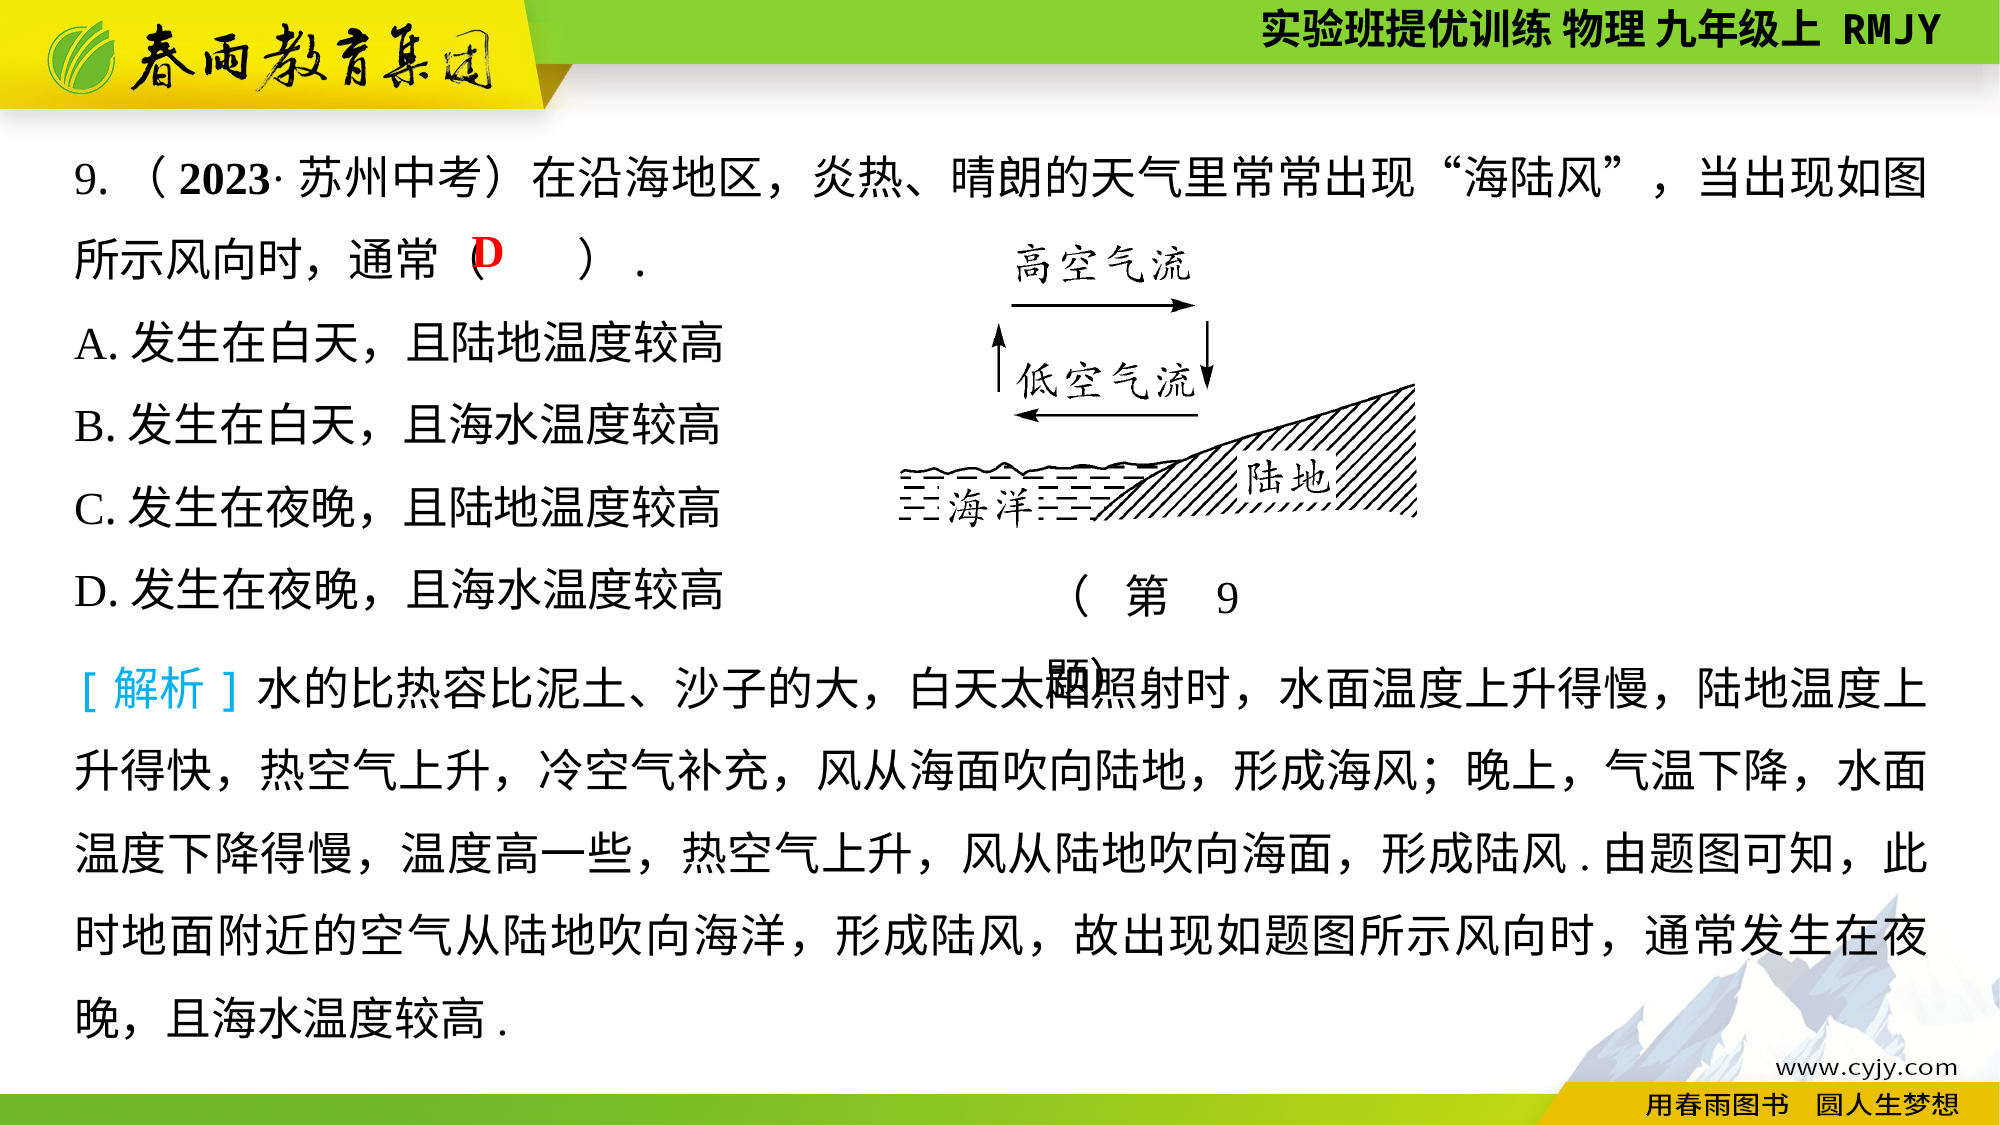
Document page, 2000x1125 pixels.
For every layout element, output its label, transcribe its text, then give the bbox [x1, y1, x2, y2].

text_box [解析]水的比热容比泥土、沙子的大，白天太阳照射时，水面温度上升得慢，陆地温度上升得快，热空气上升，冷空气补充，风从海面吹向陆地，形成海风；晚上，气温下降，水面温度下降得慢，温度高一些，热空气上升，风从陆地吹向海面，形成陆风.由题图可知，此时地面附近的空气从陆地吹向海洋，形成陆风，故出现如题图所示风向时，通常发生在夜晚，且海水温度较高. [59, 624, 1944, 1052]
text_box （第9题） [1029, 543, 1266, 624]
text_box D [456, 214, 520, 285]
list 9.（2023·苏州中考）在沿海地区，炎热、晴朗的天气里常常出现“海陆风”，当出现如图所示风向时，通常（ ）. A.发生在白天，且陆地温度较高 B.发生在白天，且海水温度较高 C.发生在夜晚，且陆地温度较高 D.发生在夜晚，且海水温度较高 [59, 113, 1944, 619]
picture [0, 0, 2000, 1125]
